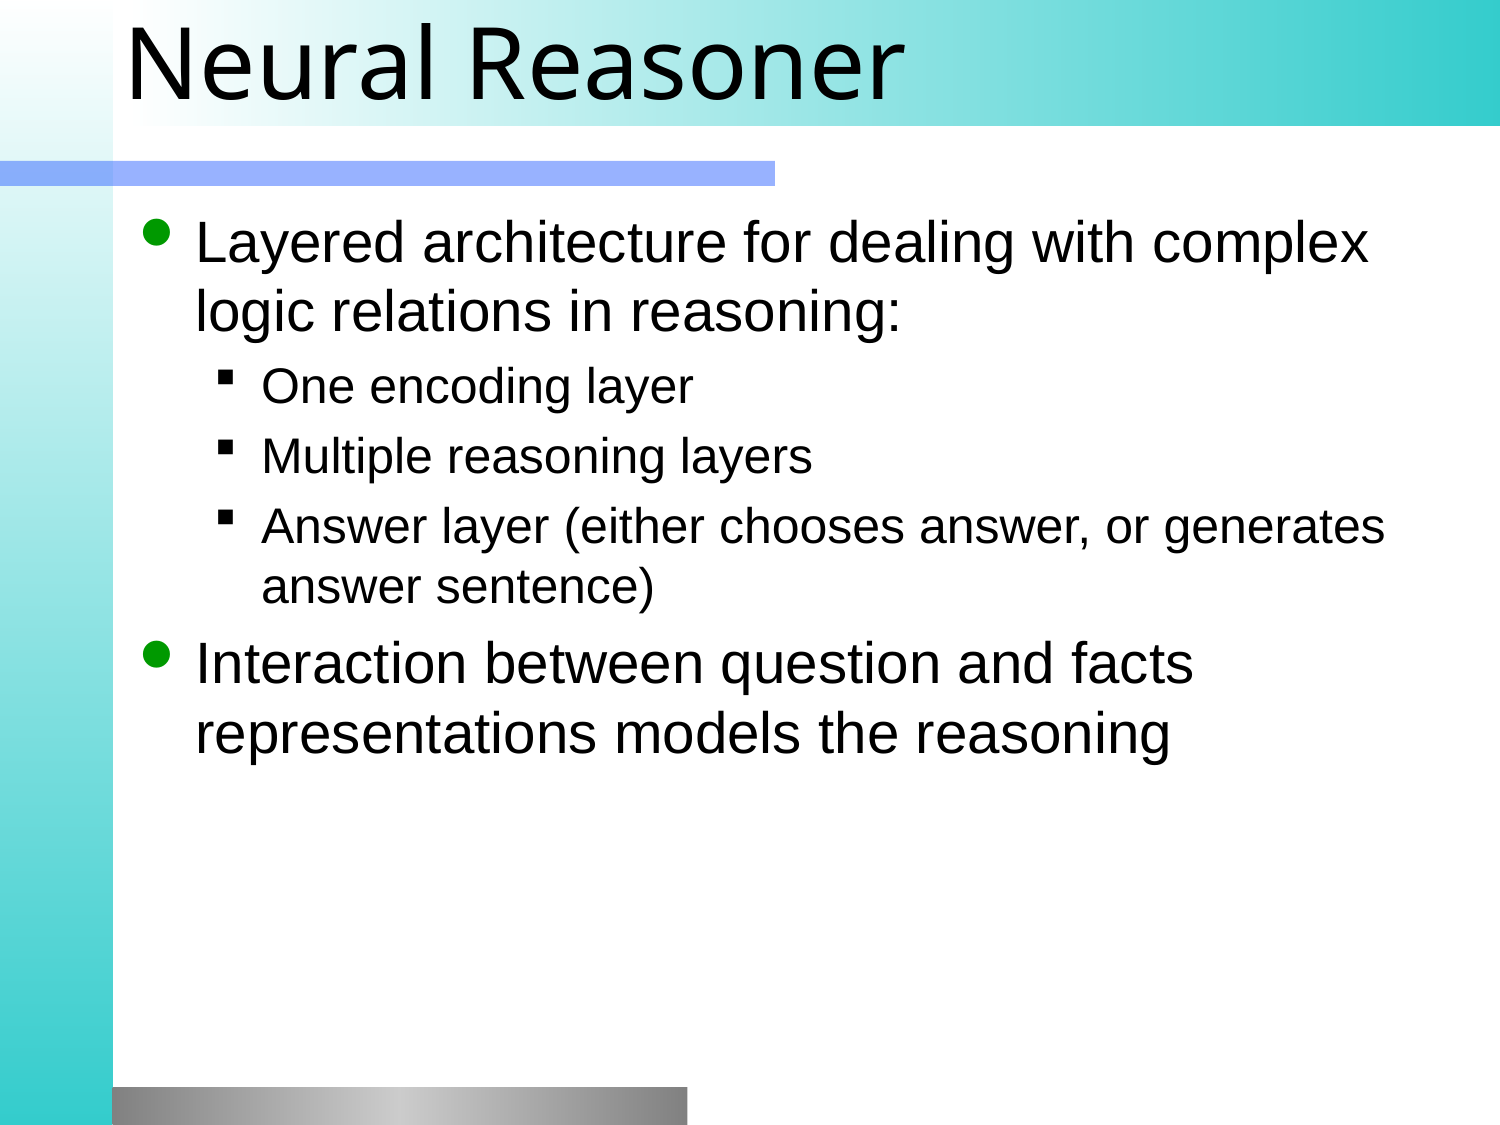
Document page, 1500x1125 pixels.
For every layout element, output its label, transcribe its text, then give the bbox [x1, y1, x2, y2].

title Neural Reasoner [108, 0, 1497, 125]
list Layered architecture for dealing with complex logic relations in reasoning: One encoding layer Multiple reasoning layers Answer layer (either chooses answer, or generates answer sentence) Interaction between question and facts representations models the reasoning [123, 196, 1490, 1071]
